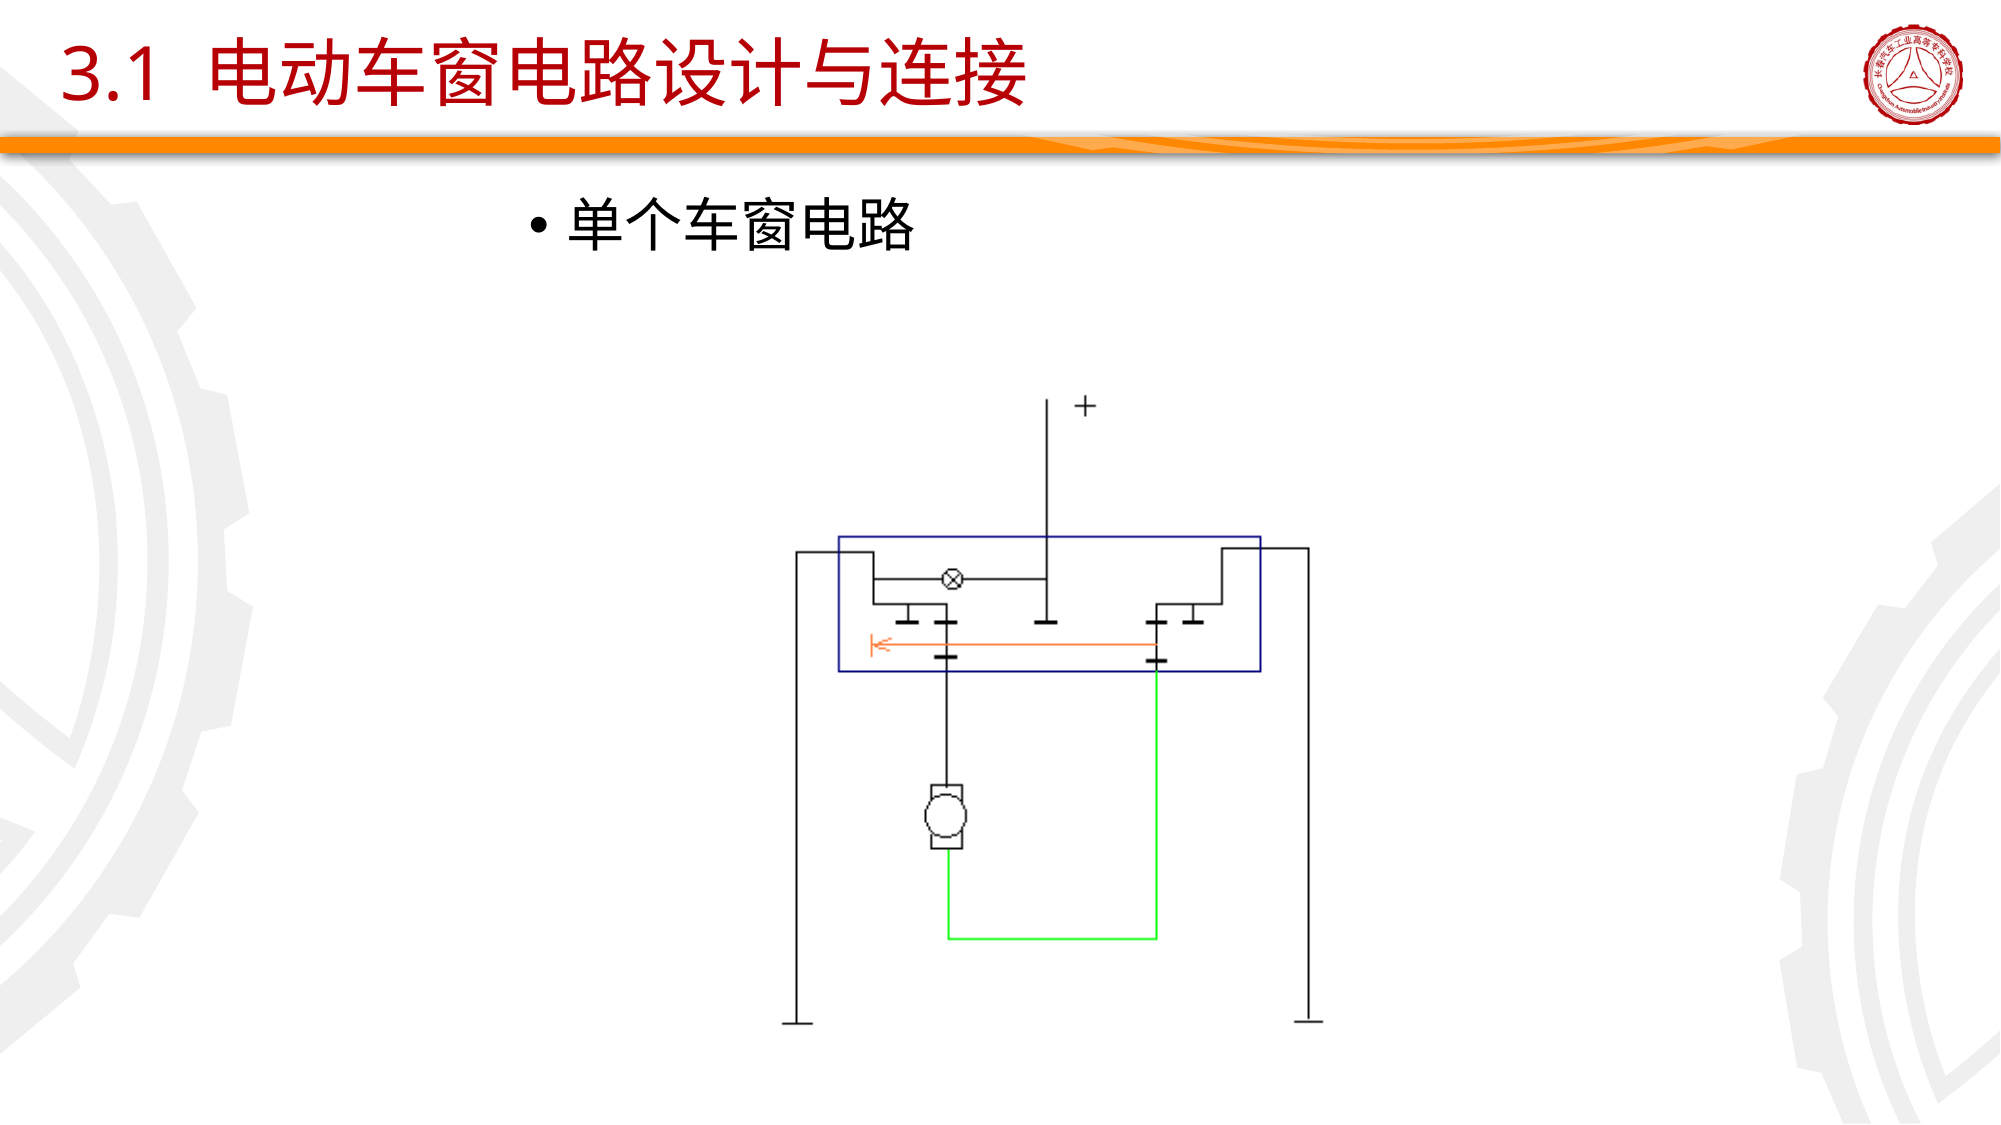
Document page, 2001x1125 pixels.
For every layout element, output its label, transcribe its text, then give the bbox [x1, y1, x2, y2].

text_box 单个车窗电路 [513, 188, 1539, 289]
title 3.1 电动车窗电路设计与连接 [45, 28, 1554, 128]
picture [663, 338, 1464, 1108]
picture [1863, 24, 1963, 125]
